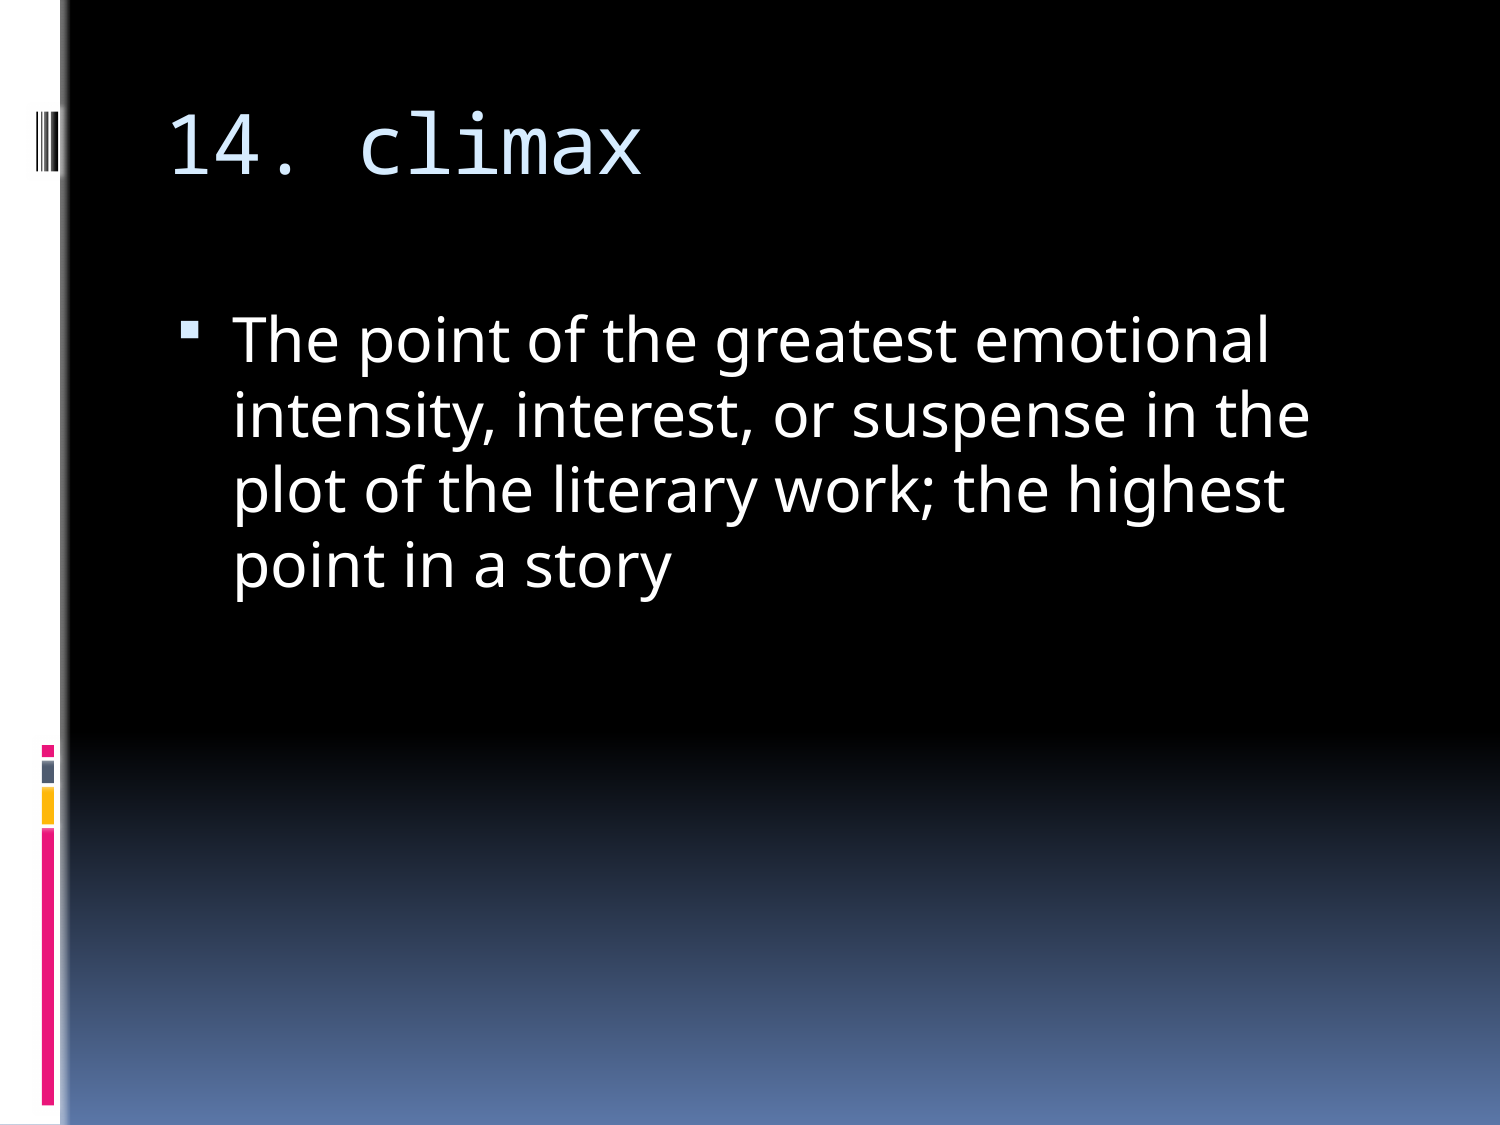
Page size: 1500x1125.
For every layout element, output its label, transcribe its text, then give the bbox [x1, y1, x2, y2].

title 14. climax [150, 83, 1425, 234]
list The point of the greatest emotional intensity, interest, or suspense in the plot of the literary work; the highest point in a story [150, 292, 1425, 1043]
